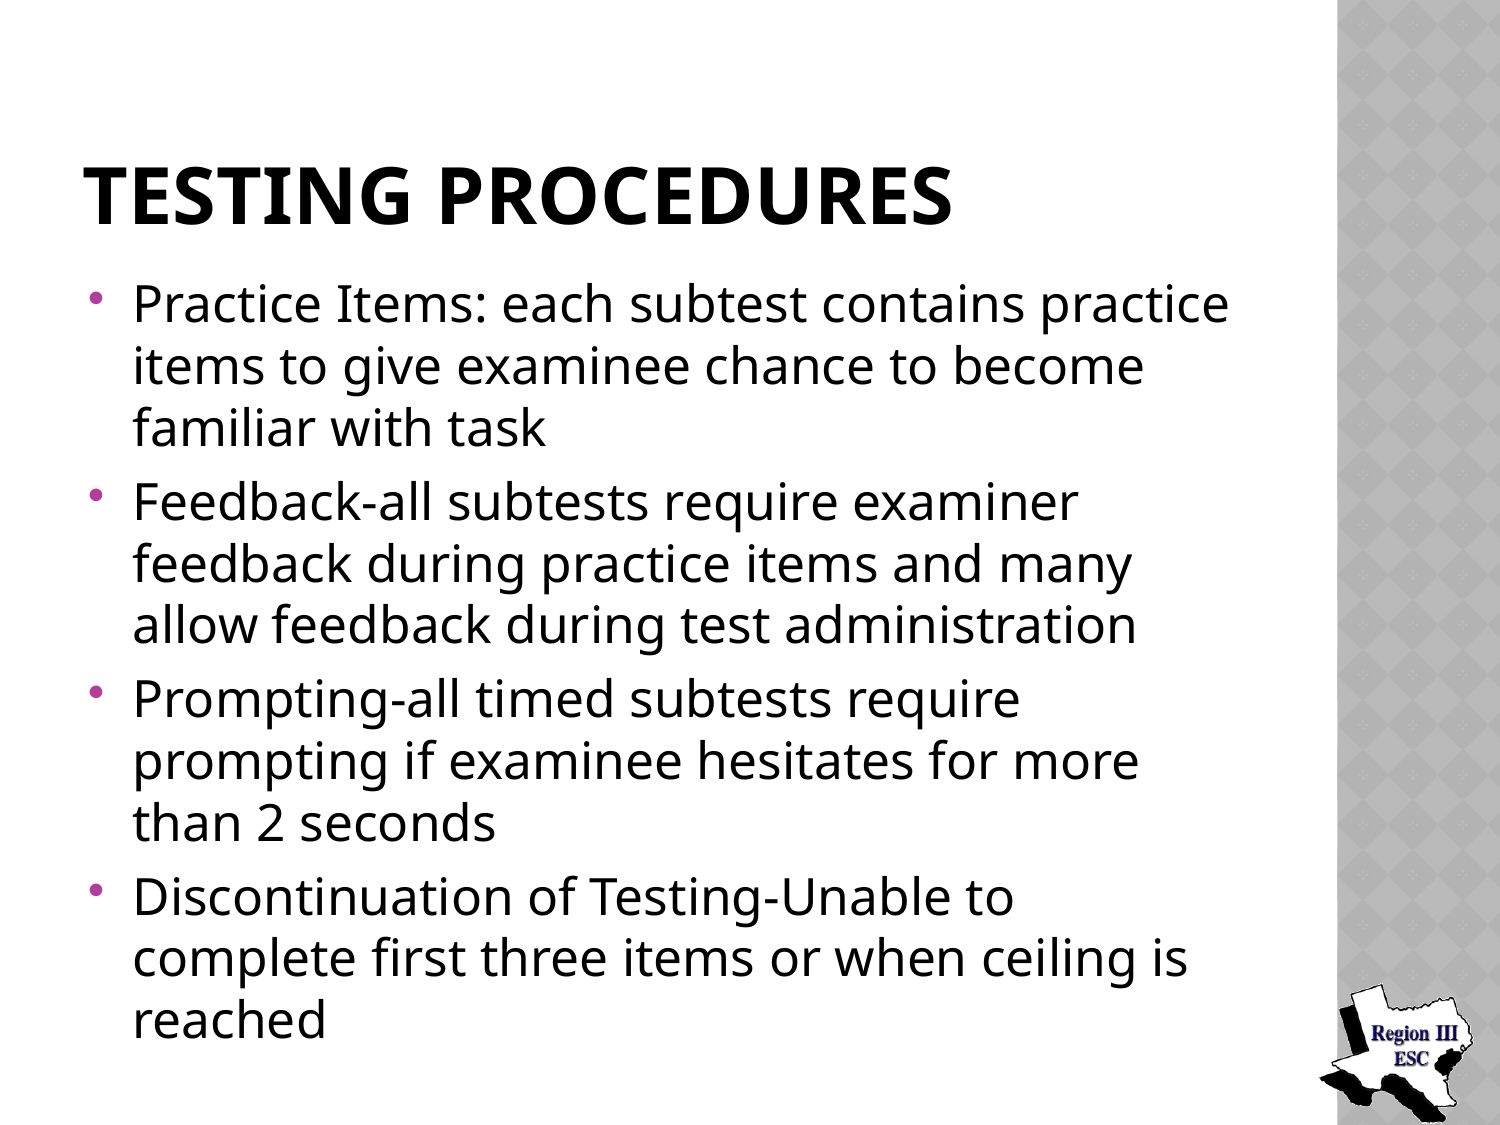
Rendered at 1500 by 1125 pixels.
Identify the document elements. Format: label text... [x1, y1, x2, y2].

title Testing Procedures [75, 52, 1263, 240]
list Practice Items: each subtest contains practice items to give examinee chance to become familiar with task Feedback-all subtests require examiner feedback during practice items and many allow feedback during test administration Prompting-all timed subtests require prompting if examinee hesitates for more than 2 seconds Discontinuation of Testing-Unable to complete first three items or when ceiling is reached [75, 264, 1263, 1059]
picture [1318, 982, 1476, 1125]
